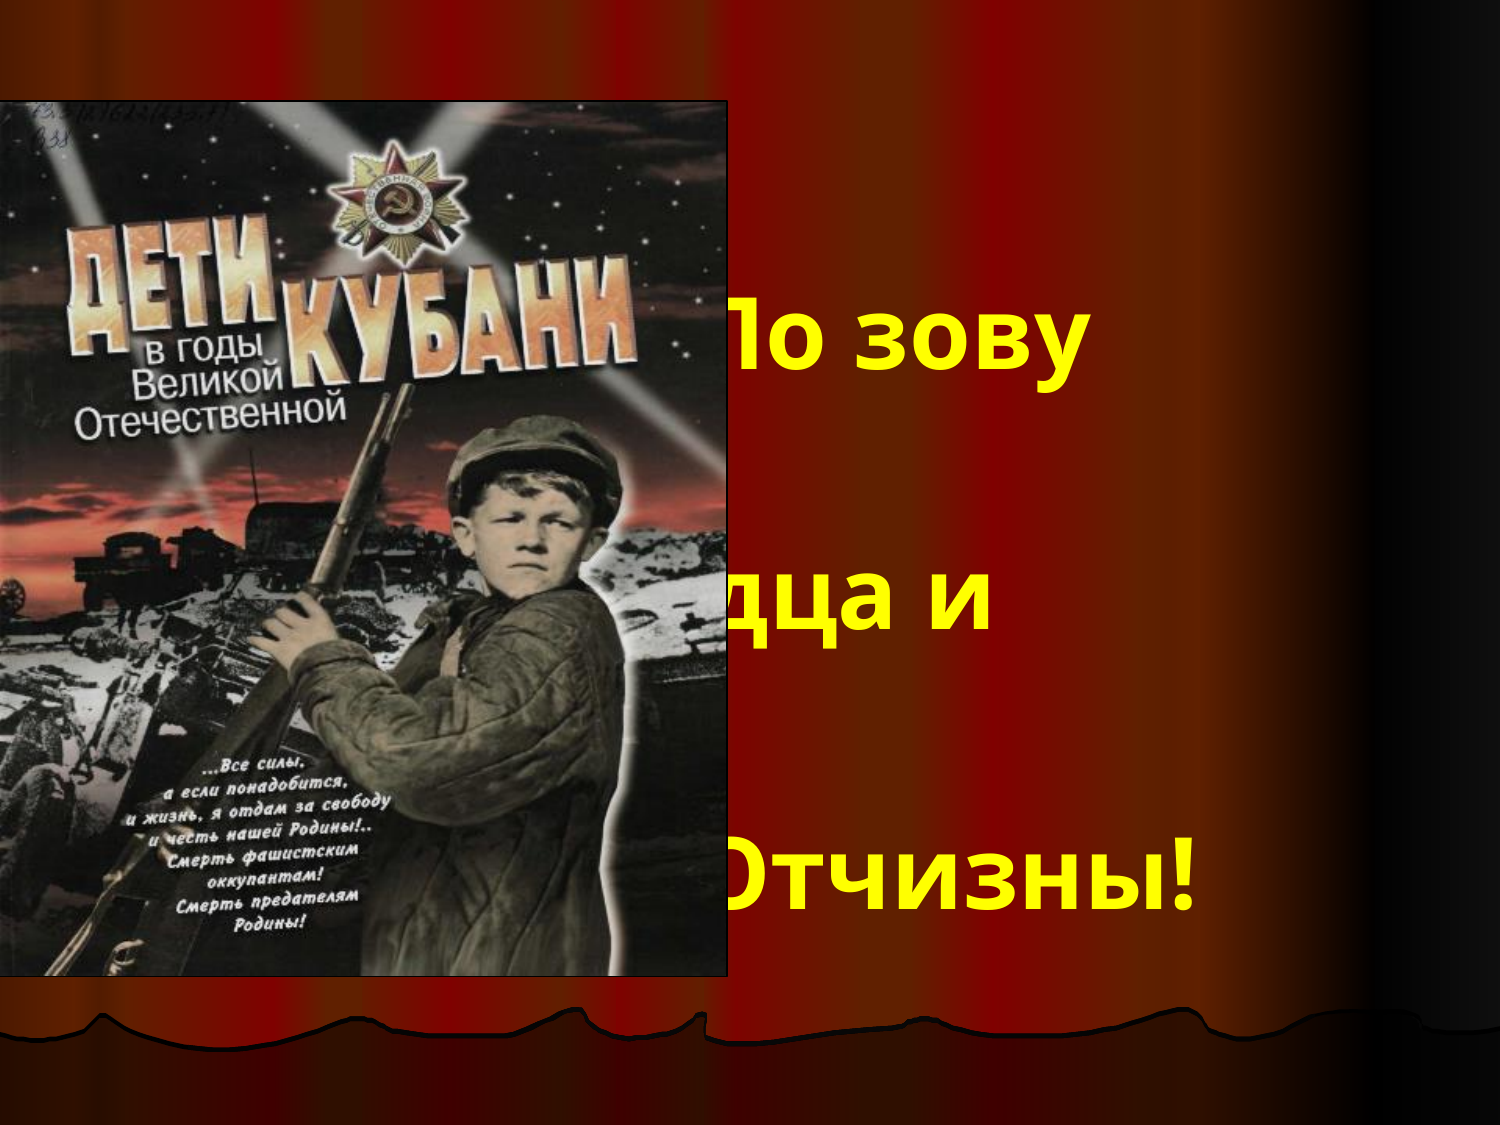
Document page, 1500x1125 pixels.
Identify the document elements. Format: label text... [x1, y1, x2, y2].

picture [0, 101, 727, 977]
title [74, 45, 1426, 233]
list По зову сердца и Отчизны! [74, 262, 1426, 1006]
